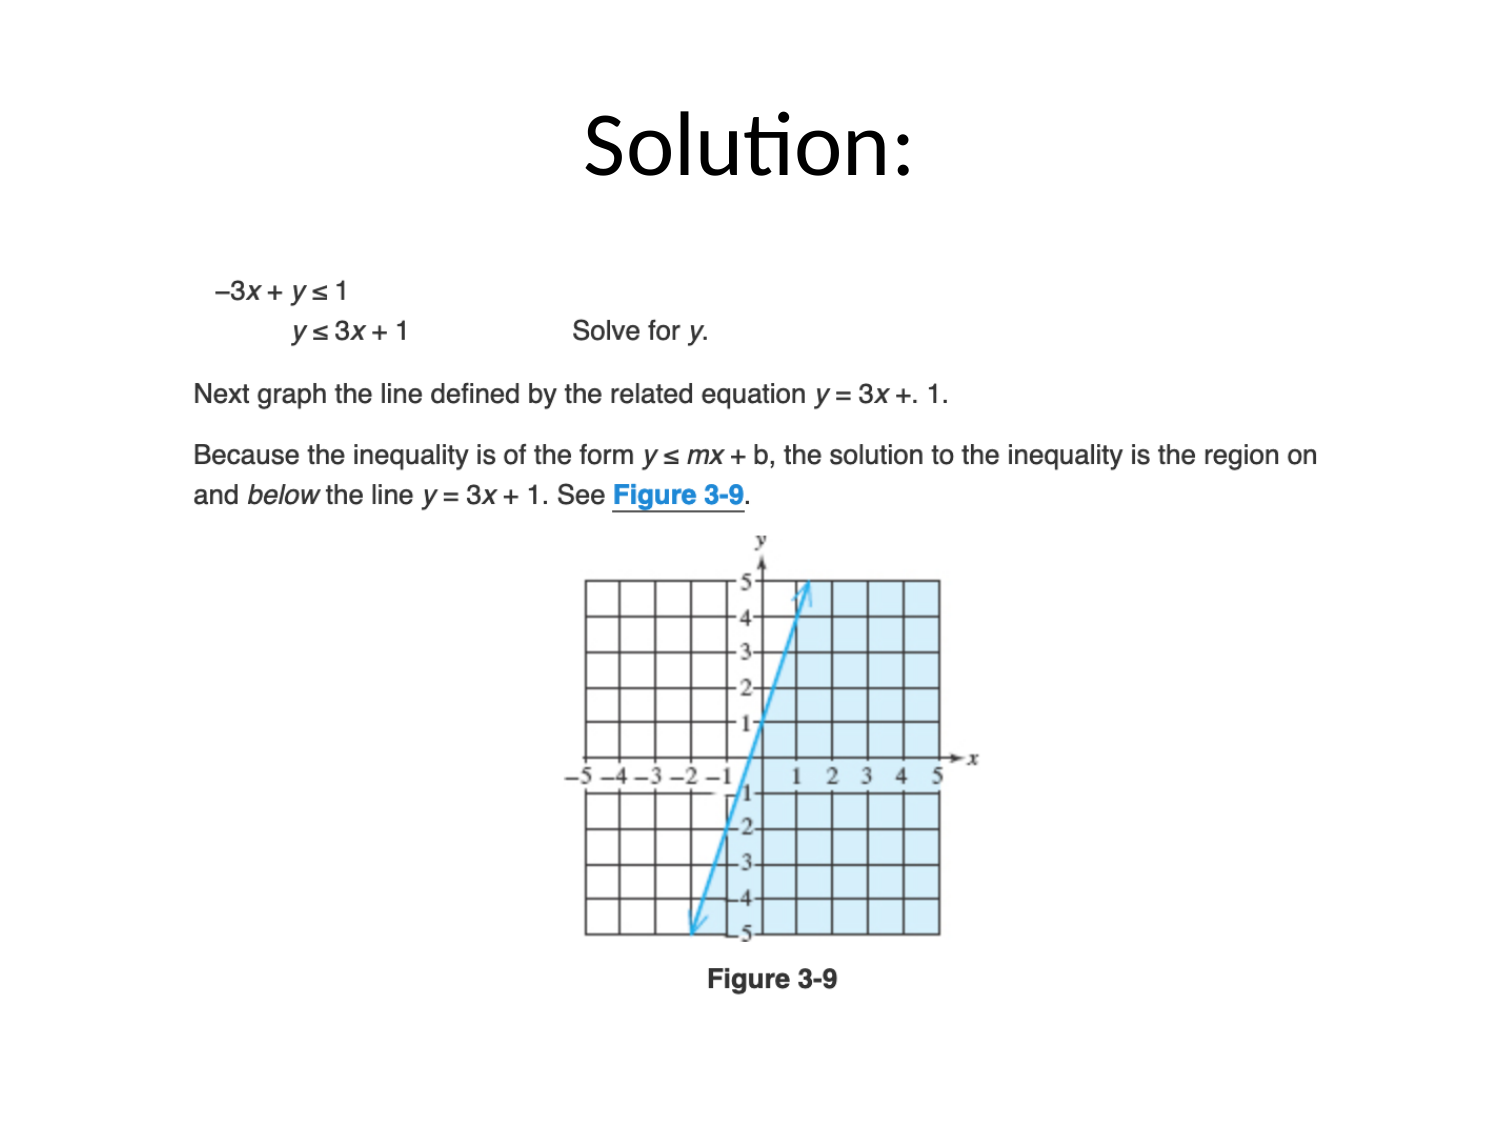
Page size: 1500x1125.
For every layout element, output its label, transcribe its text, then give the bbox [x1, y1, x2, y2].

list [74, 262, 1426, 1006]
title Solution: [75, 45, 1425, 233]
